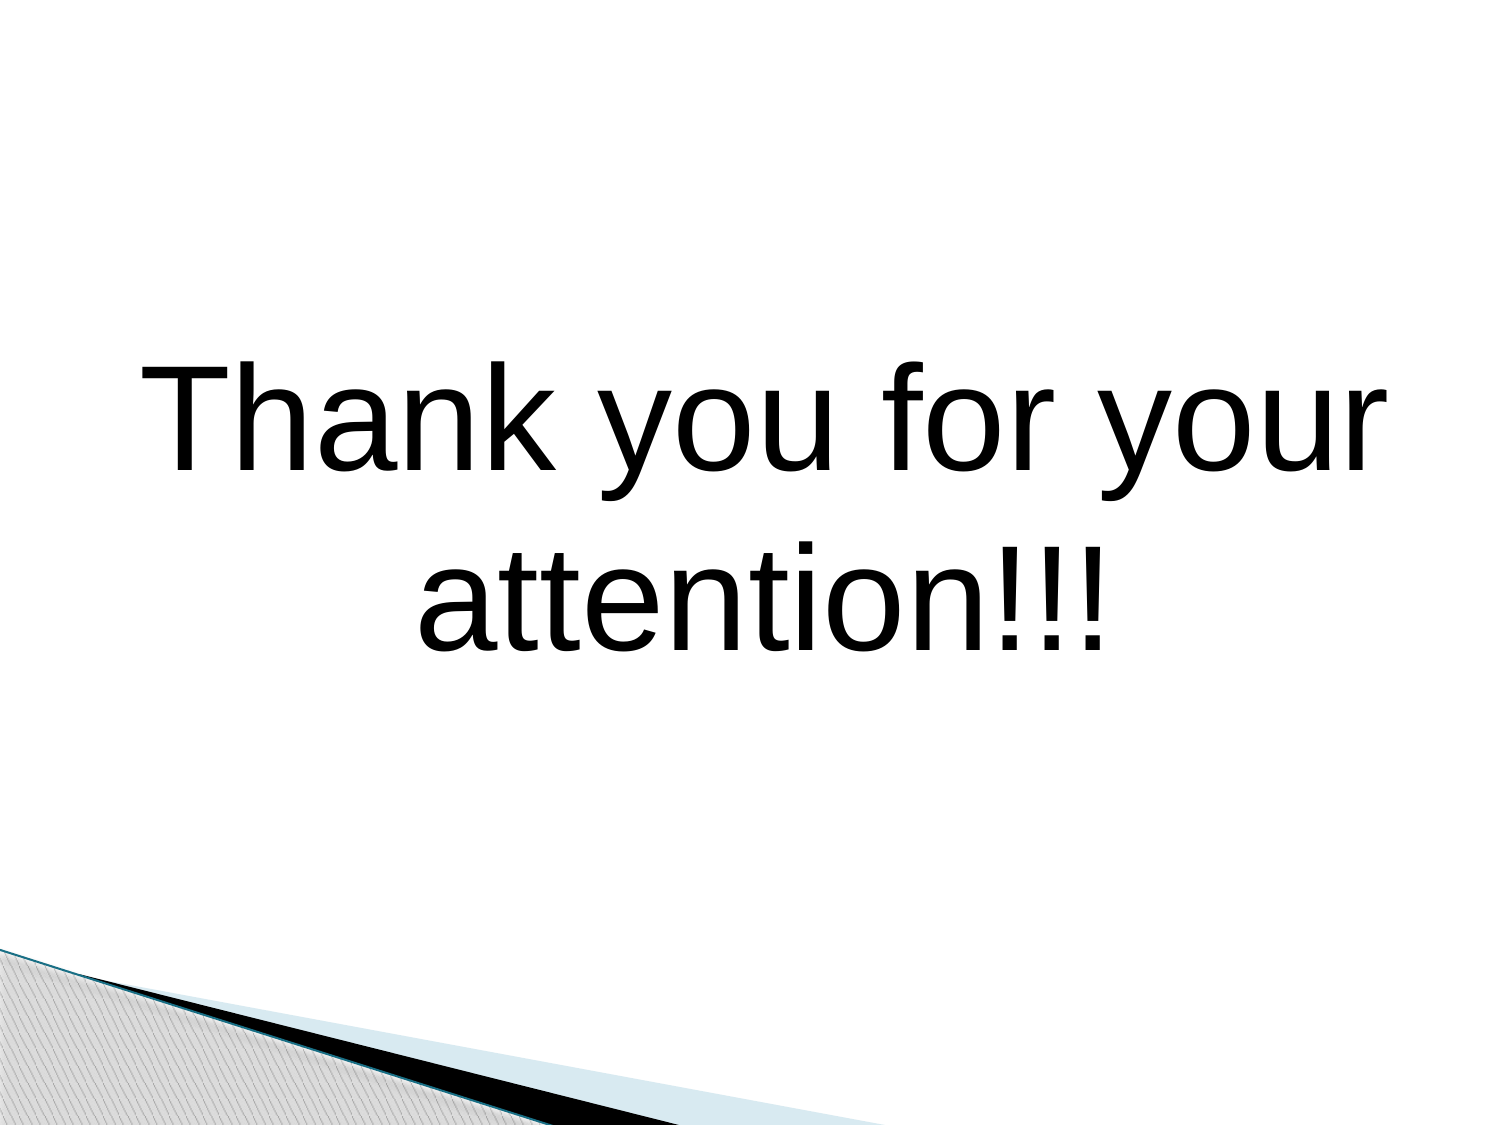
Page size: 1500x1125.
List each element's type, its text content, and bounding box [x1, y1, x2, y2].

list Thank you for your attention!!! [87, 312, 1425, 720]
